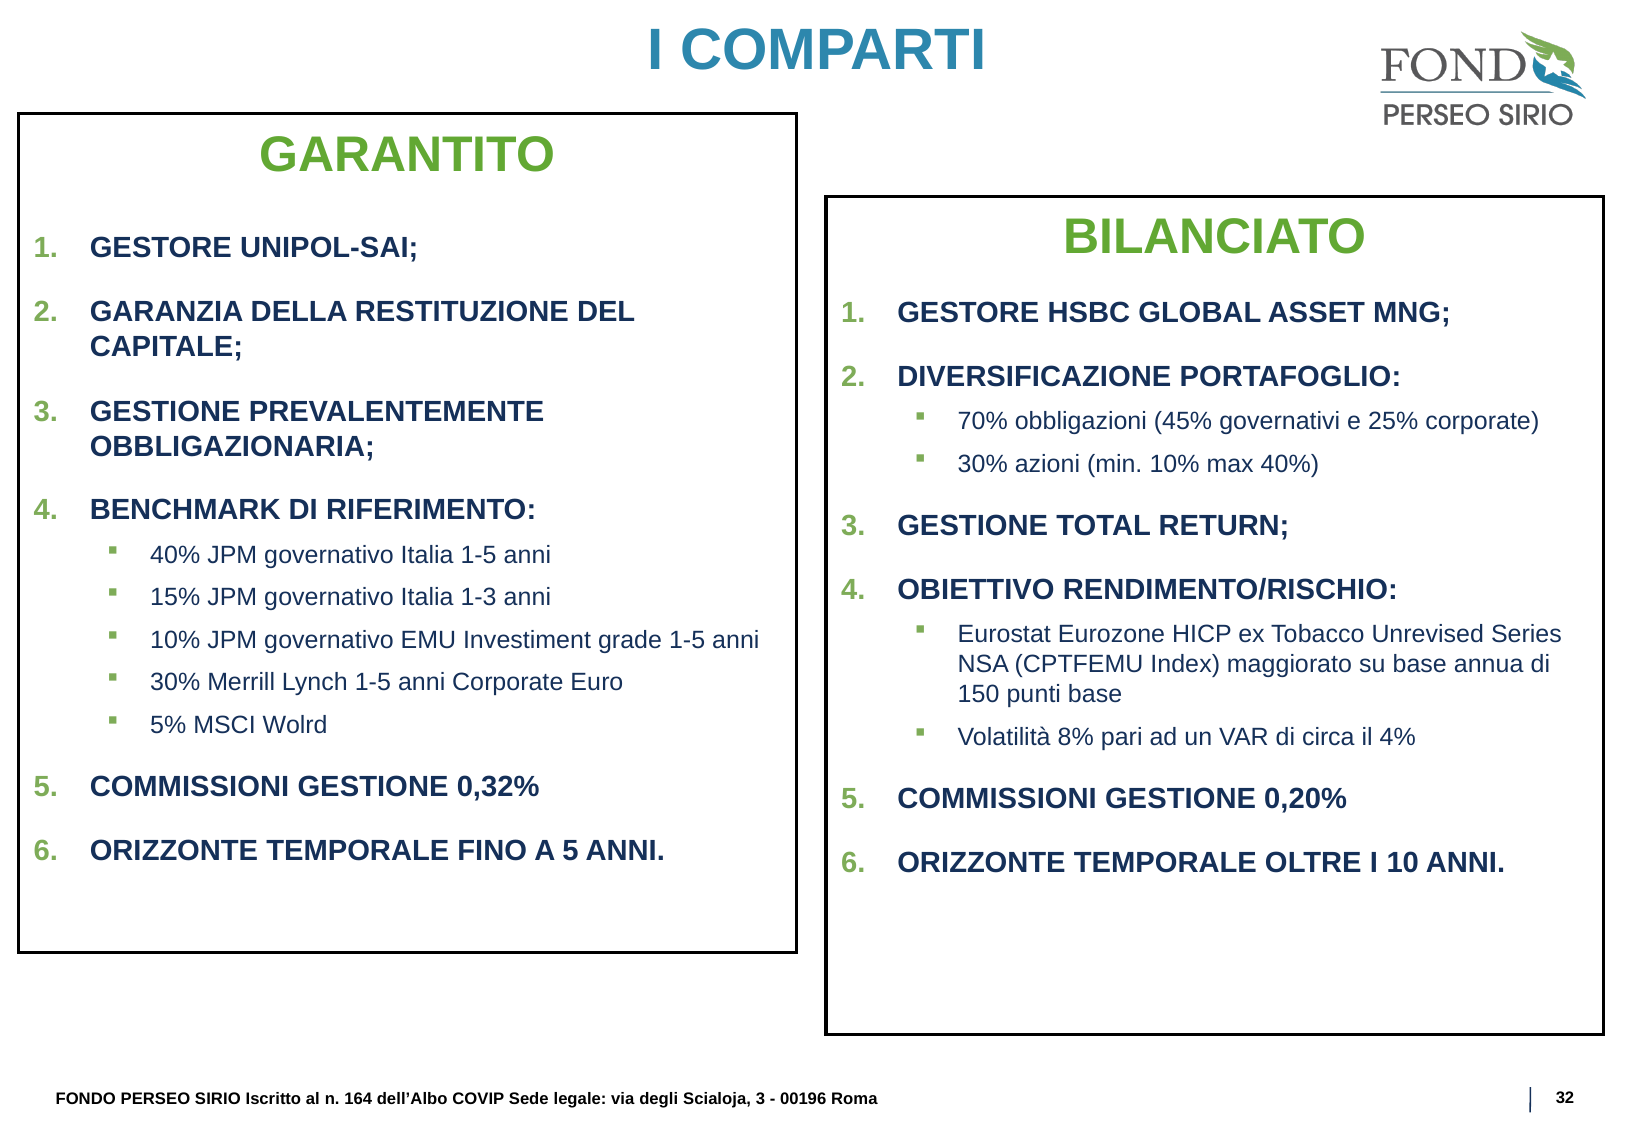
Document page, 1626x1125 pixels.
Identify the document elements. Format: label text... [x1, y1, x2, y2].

footer FONDO PERSEO SIRIO Iscritto al n. 164 dell’Albo COVIP Sede legale: via degli Scialoja, 3 - 00196 Roma [40, 1082, 1504, 1125]
title I COMPARTI [49, 0, 1585, 91]
list BILANCIATO GESTORE HSBC GLOBAL ASSET MNG; DIVERSIFICAZIONE PORTAFOGLIO: 70% obbligazioni (45% governativi e 25% corporate) 30% azioni (min. 10% max 40%) GESTIONE TOTAL RETURN; OBIETTIVO RENDIMENTO/RISCHIO: Eurostat Eurozone HICP ex Tobacco Unrevised Series NSA (CPTFEMU Index) maggiorato su base annua di 150 punti base Volatilità 8% pari ad un VAR di circa il 4% COMMISSIONI GESTIONE 0,20% ORIZZONTE TEMPORALE OLTRE I 10 ANNI. [825, 196, 1605, 1036]
slide_number 32 [1522, 1081, 1590, 1125]
list GARANTITO GESTORE UNIPOL-SAI; GARANZIA DELLA RESTITUZIONE DEL CAPITALE; GESTIONE PREVALENTEMENTE OBBLIGAZIONARIA; BENCHMARK DI RIFERIMENTO: 40% JPM governativo Italia 1-5 anni 15% JPM governativo Italia 1-3 anni 10% JPM governativo EMU Investiment grade 1-5 anni 30% Merrill Lynch 1-5 anni Corporate Euro 5% MSCI Wolrd COMMISSIONI GESTIONE 0,32% ORIZZONTE TEMPORALE FINO A 5 ANNI. [18, 113, 797, 953]
picture [1379, 31, 1586, 132]
